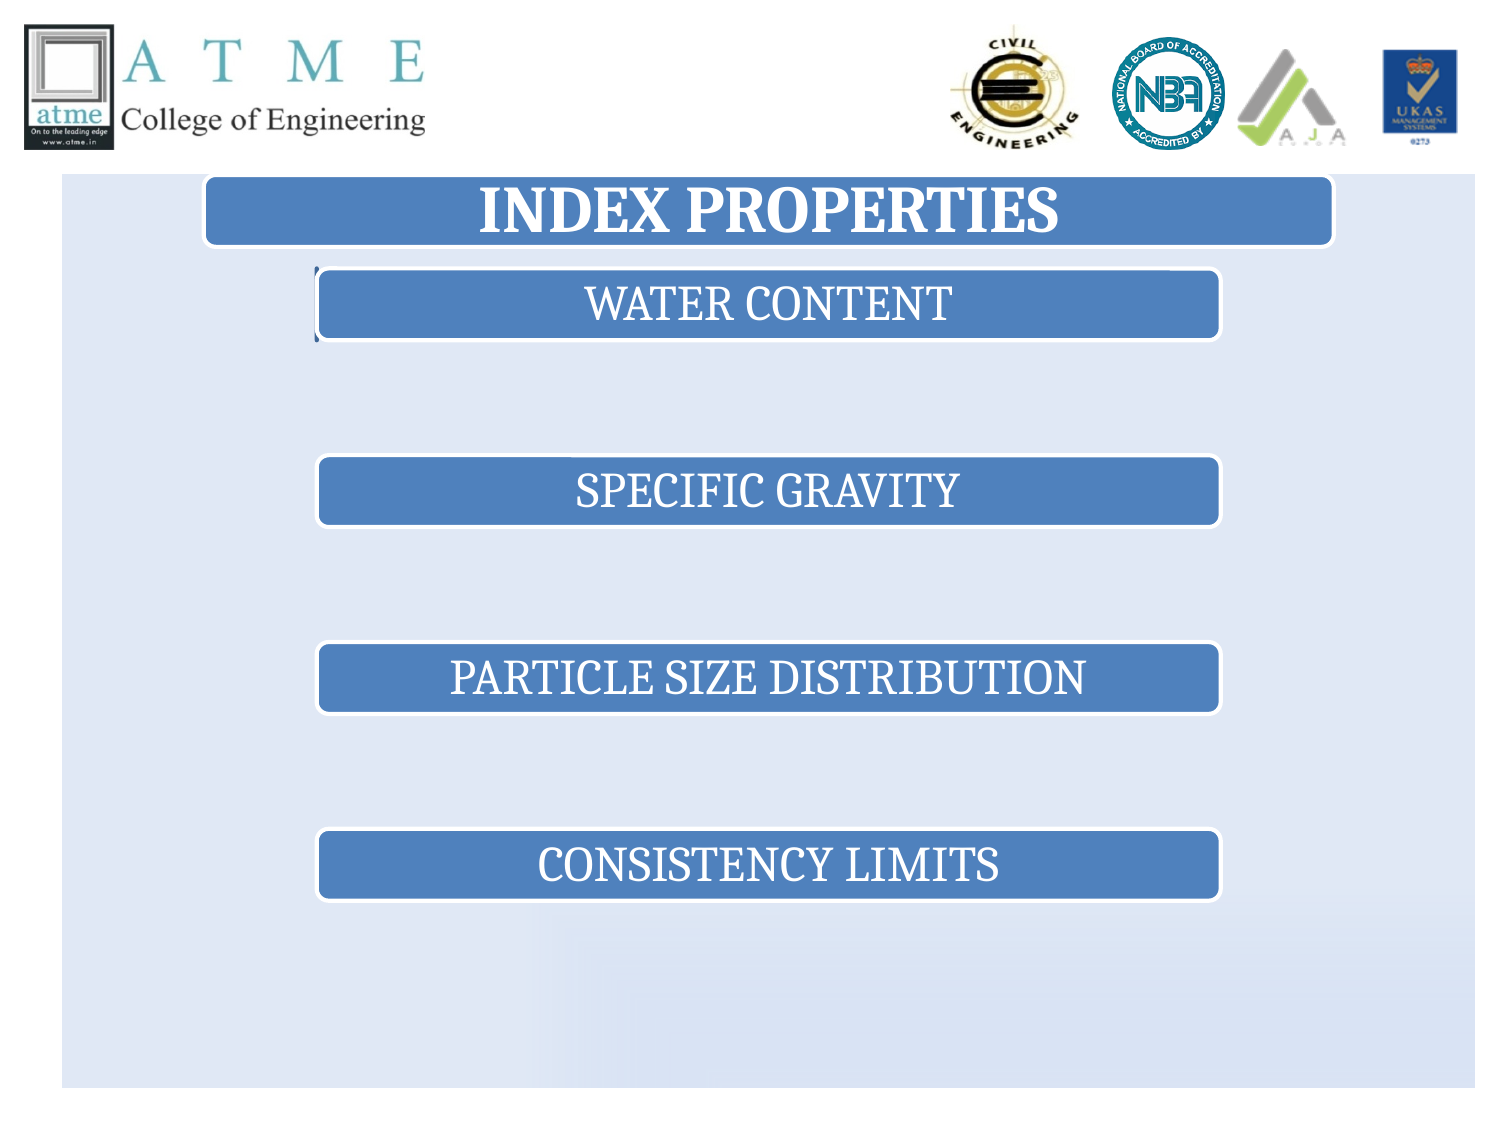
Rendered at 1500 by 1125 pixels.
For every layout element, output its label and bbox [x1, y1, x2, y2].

picture [1179, 37, 1225, 79]
picture [24, 24, 425, 150]
list [62, 174, 1476, 1088]
picture [1209, 103, 1218, 120]
picture [950, 24, 1080, 150]
picture [1237, 49, 1458, 146]
picture [1184, 109, 1225, 150]
picture [1112, 37, 1213, 150]
